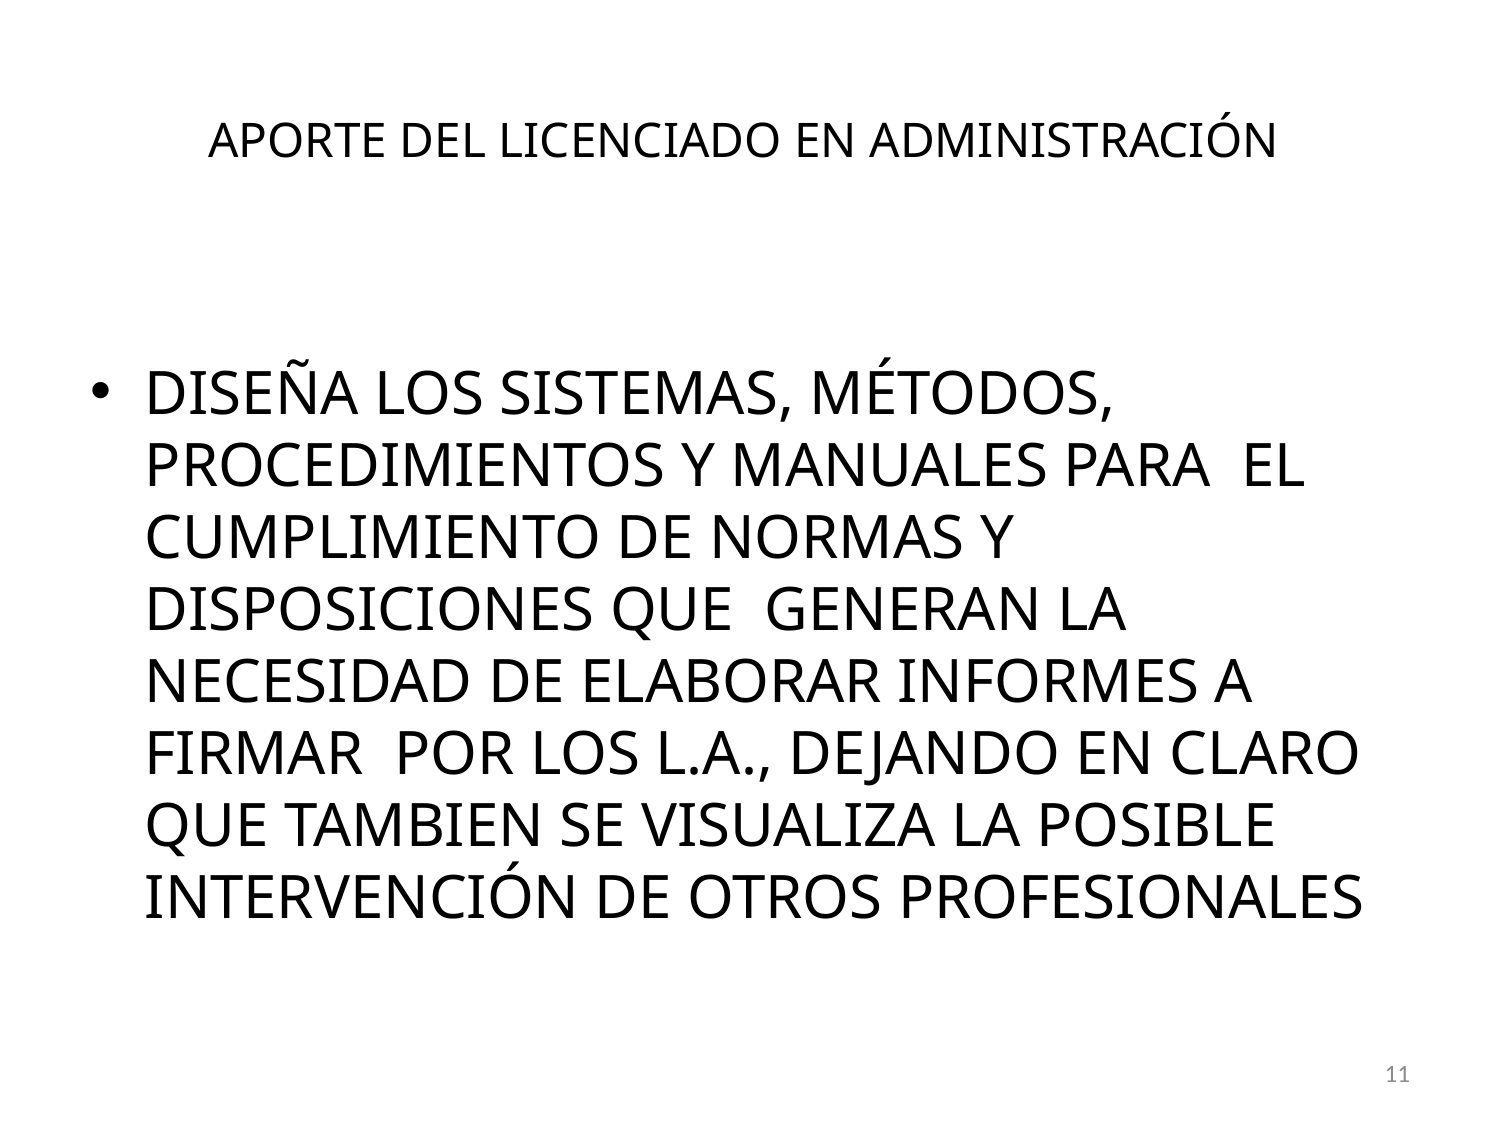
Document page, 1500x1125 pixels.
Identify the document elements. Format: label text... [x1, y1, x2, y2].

slide_number 11 [1074, 1042, 1425, 1103]
title APORTE DEL LICENCIADO EN ADMINISTRACIÓN [75, 45, 1425, 233]
list DISEÑA LOS SISTEMAS, MÉTODOS, PROCEDIMIENTOS Y MANUALES PARA EL CUMPLIMIENTO DE NORMAS Y DISPOSICIONES QUE GENERAN LA NECESIDAD DE ELABORAR INFORMES A FIRMAR POR LOS L.A., DEJANDO EN CLARO QUE TAMBIEN SE VISUALIZA LA POSIBLE INTERVENCIÓN DE OTROS PROFESIONALES [75, 262, 1425, 1005]
